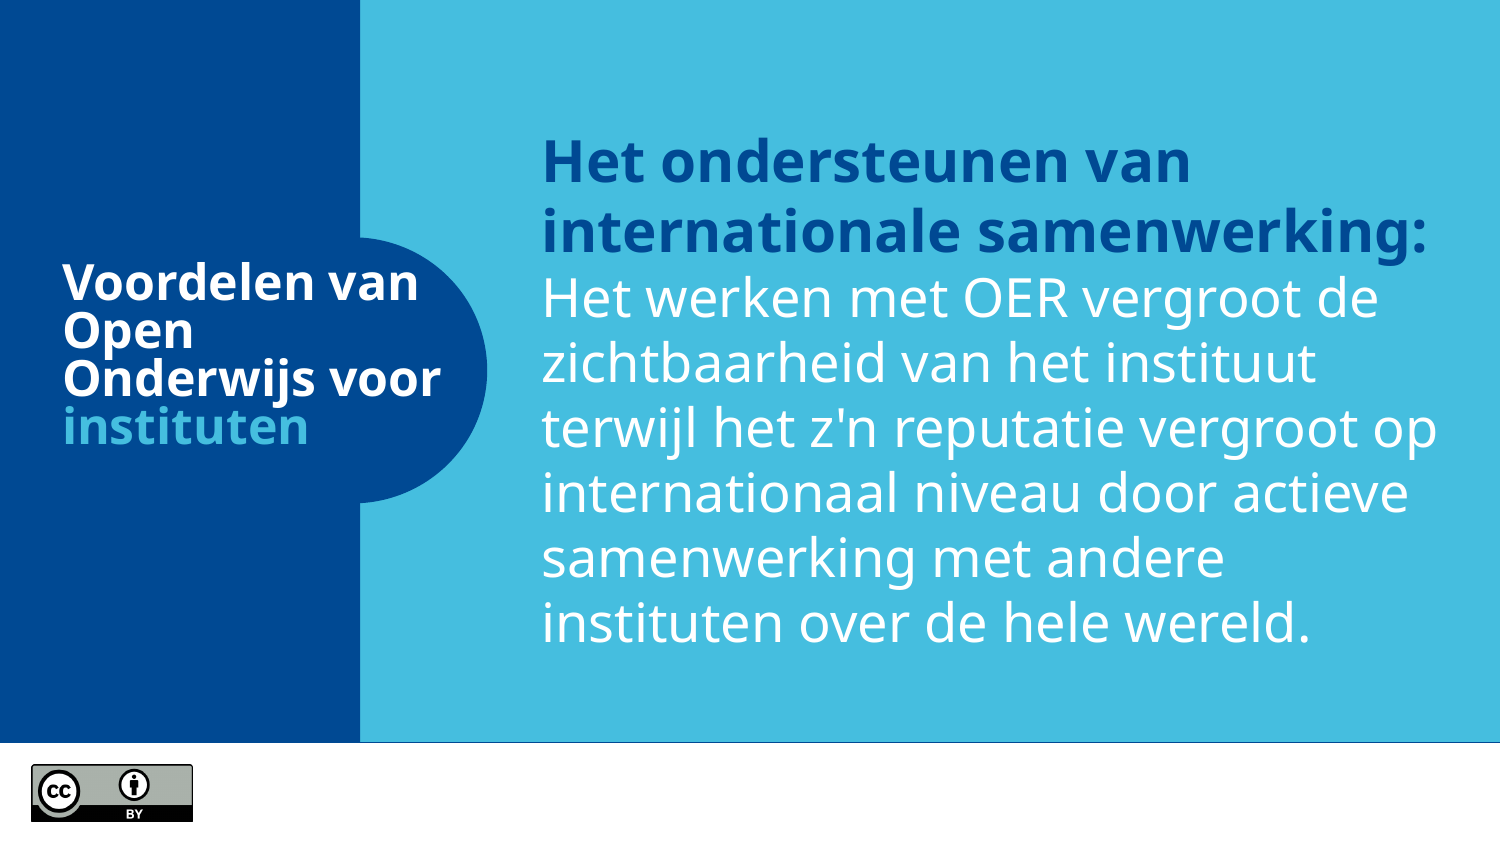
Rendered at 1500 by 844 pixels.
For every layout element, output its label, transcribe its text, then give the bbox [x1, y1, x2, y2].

text_box [262, 469, 443, 504]
text_box Het ondersteunen van internationale samenwerking: Het werken met OER vergroot de zichtbaarheid van het instituut terwijl het z'n reputatie vergroot op internationaal niveau door actieve samenwerking met andere instituten over de hele wereld. [526, 108, 1472, 669]
text_box [304, 237, 401, 246]
text_box [462, 292, 488, 448]
text_box [0, 0, 361, 742]
picture [31, 764, 193, 822]
text_box [0, 750, 1500, 844]
text_box Voordelen van Open Onderwijs voor instituten [47, 246, 462, 469]
